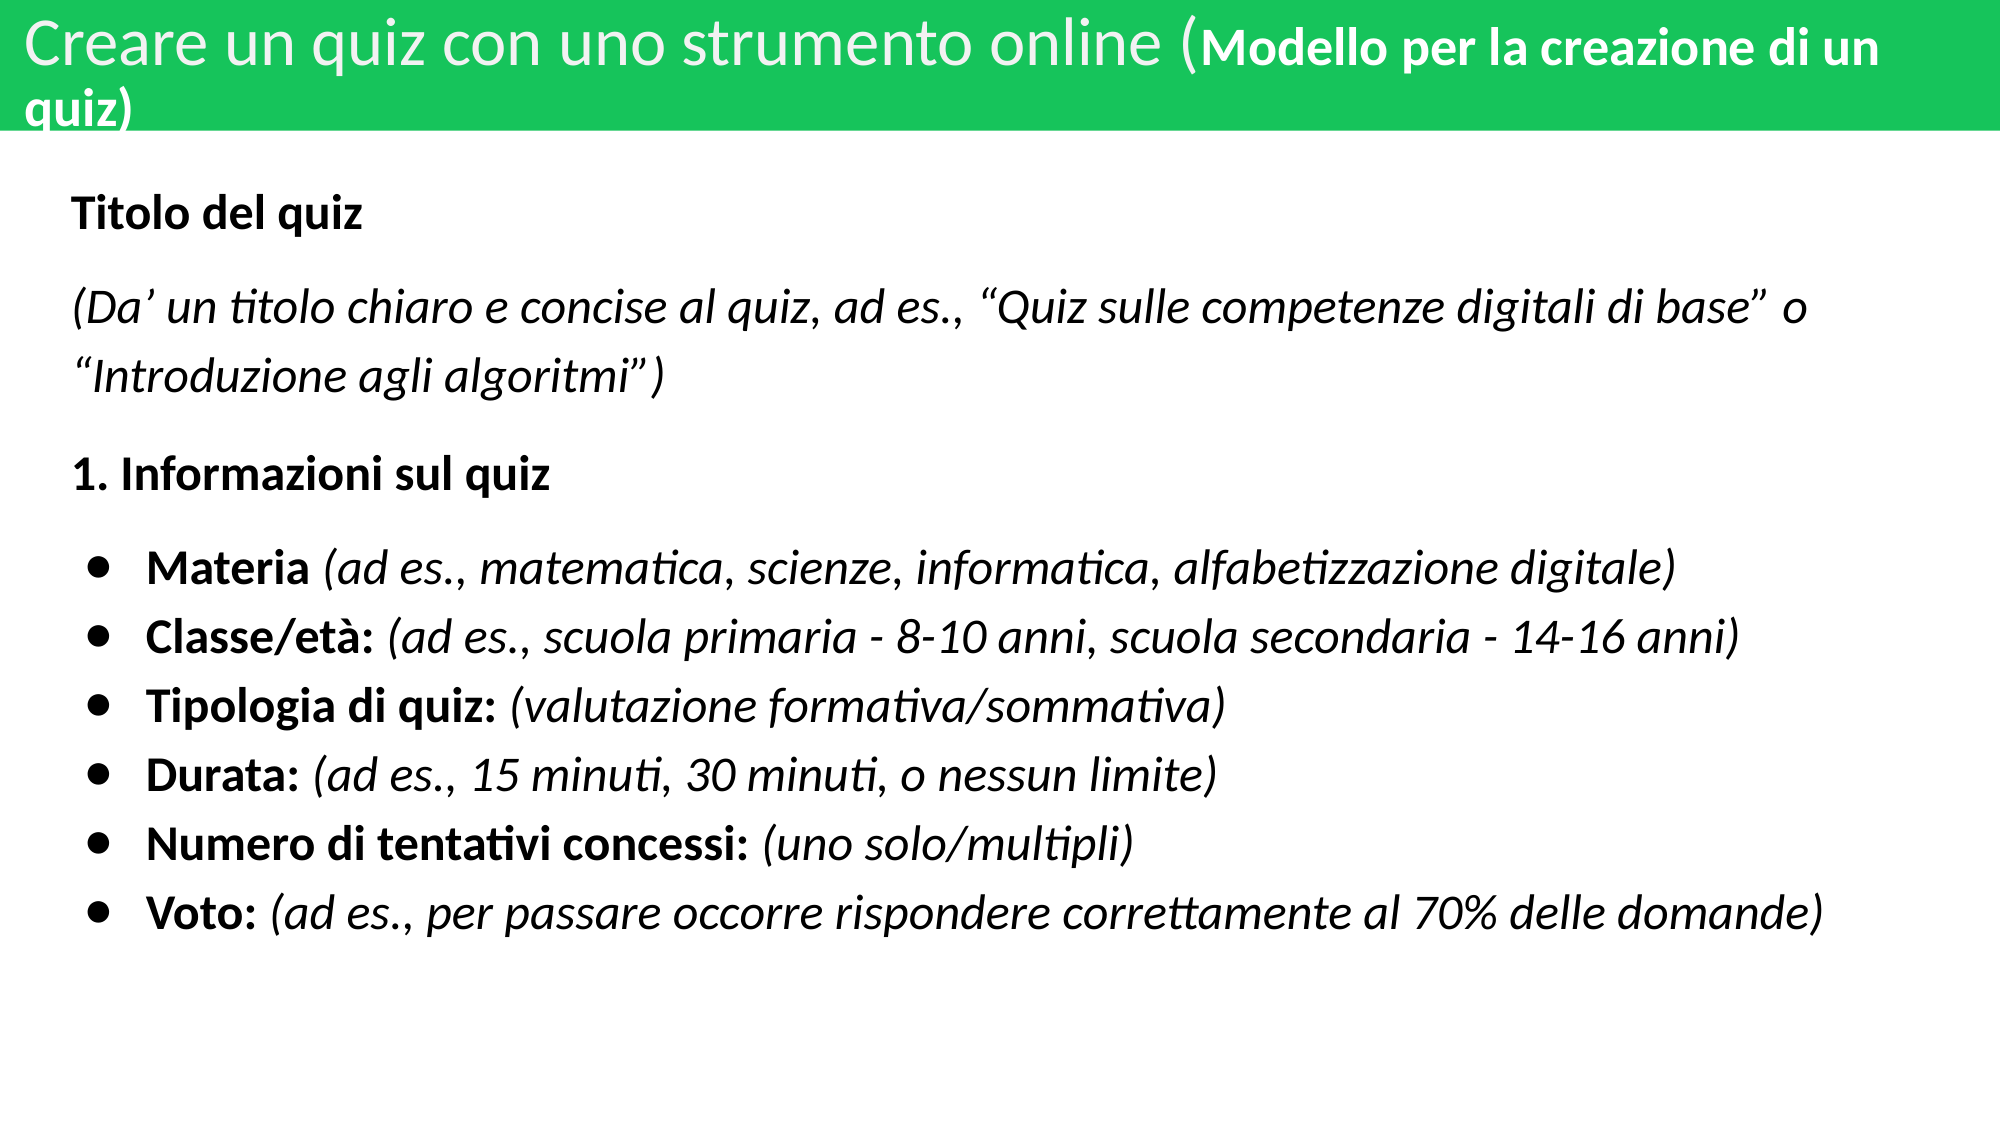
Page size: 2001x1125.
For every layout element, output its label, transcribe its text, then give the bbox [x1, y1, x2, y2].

title Creare un quiz con uno strumento online (Modello per la creazione di un quiz) [16, 13, 1976, 131]
text_box Titolo del quiz (Da’ un titolo chiaro e concise al quiz, ad es., “Quiz sulle competenze digitali di base” o “Introduzione agli algoritmi”) 1. Informazioni sul quiz Materia (ad es., matematica, scienze, informatica, alfabetizzazione digitale) Classe/età: (ad es., scuola primaria - 8-10 anni, scuola secondaria - 14-16 anni) Tipologia di quiz: (valutazione formativa/sommativa) Durata: (ad es., 15 minuti, 30 minuti, o nessun limite) Numero di tentativi concessi: (uno solo/multipli) Voto: (ad es., per passare occorre rispondere correttamente al 70% delle domande) [55, 155, 1967, 1024]
